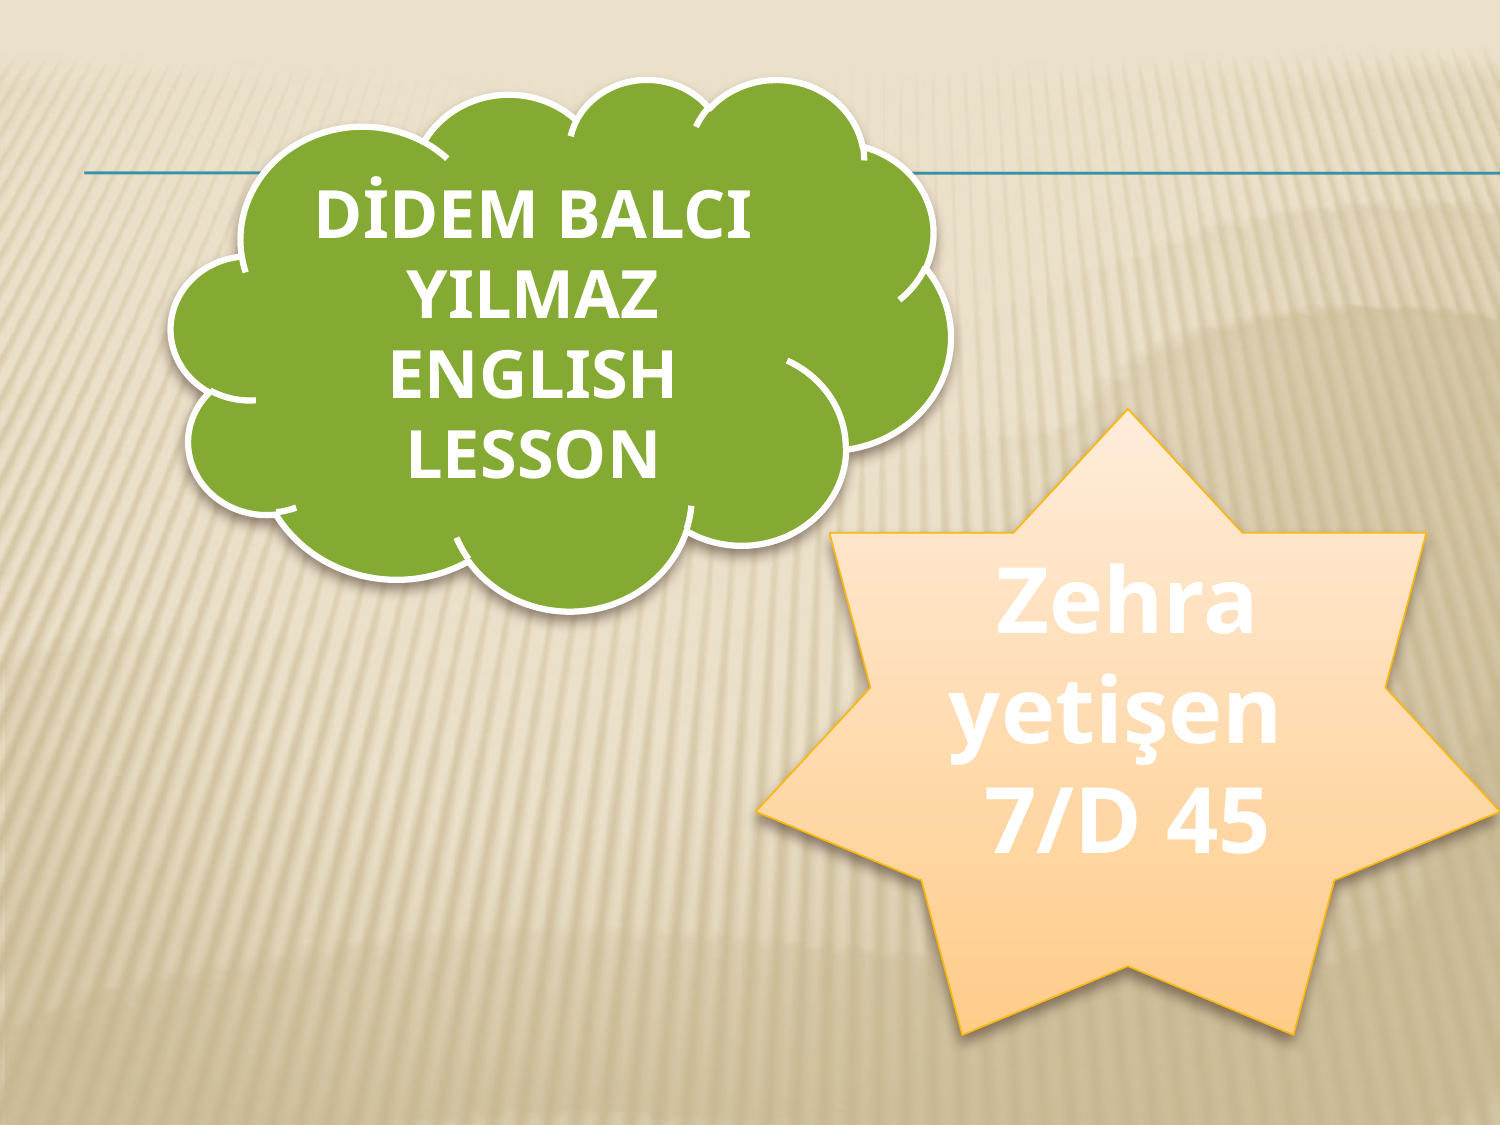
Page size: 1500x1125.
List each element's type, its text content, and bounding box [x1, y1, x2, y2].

text_box DİDEM BALCI YILMAZ ENGLISH LESSON [167, 76, 955, 615]
text_box Zehra yetişen 7/D 45 [755, 408, 1500, 1036]
